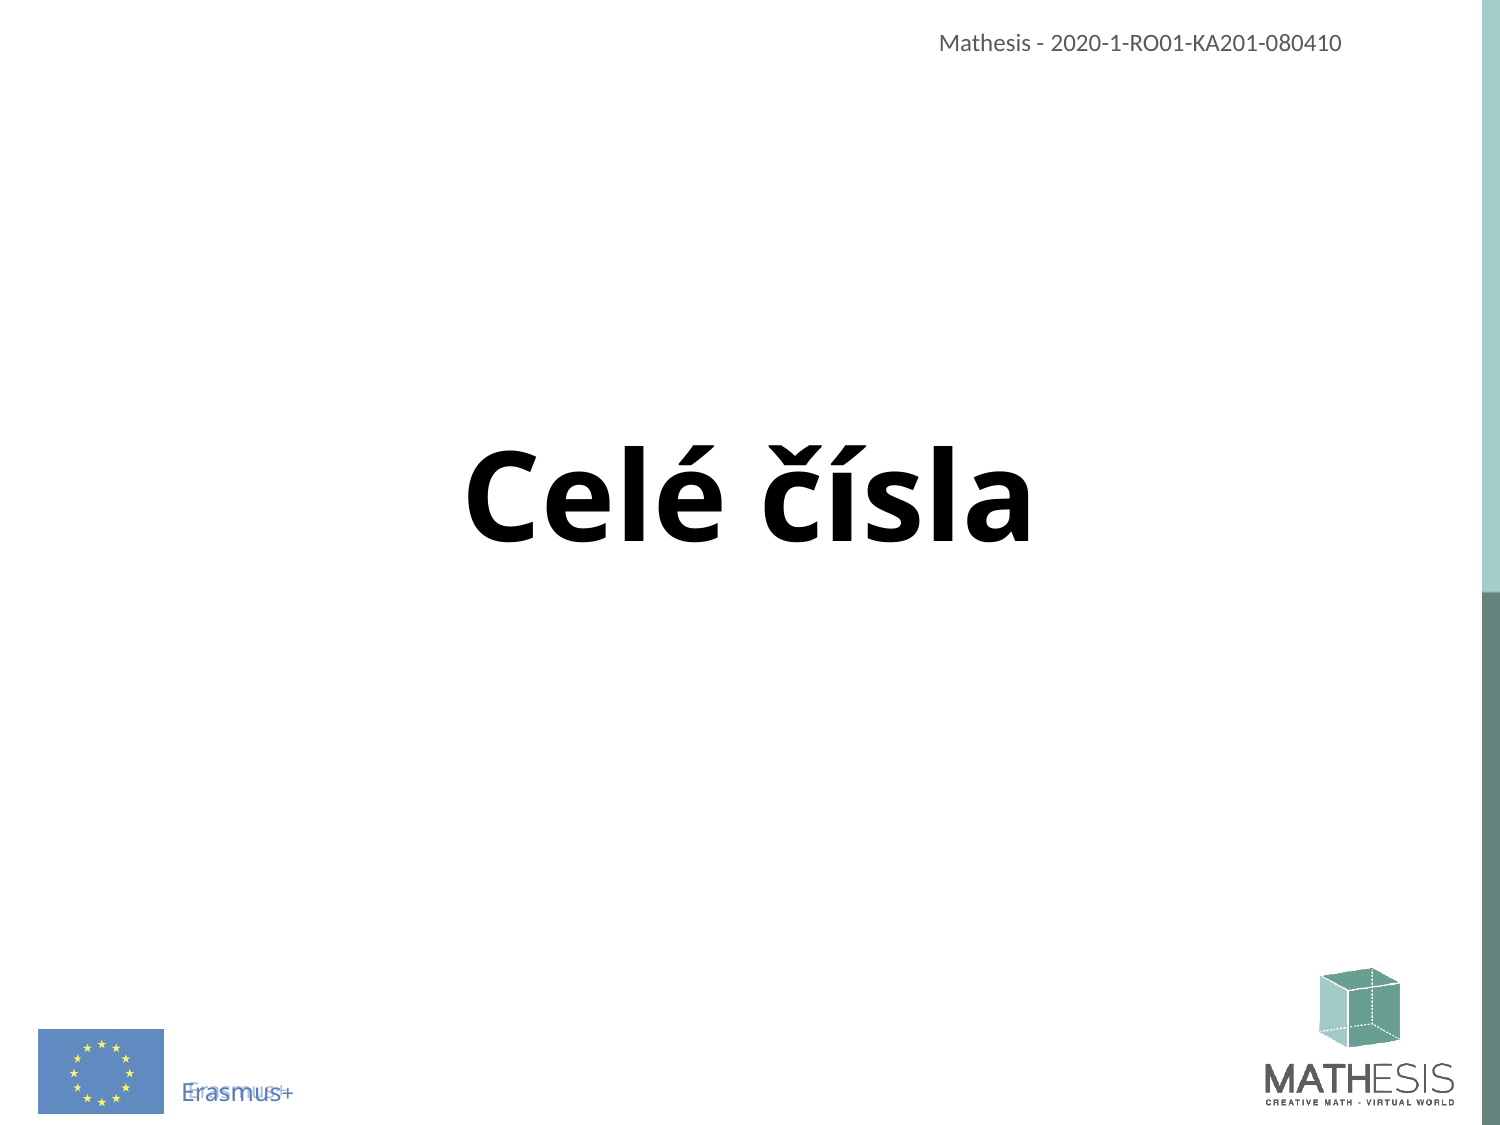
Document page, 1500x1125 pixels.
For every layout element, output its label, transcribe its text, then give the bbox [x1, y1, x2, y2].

title Celé čísla [112, 184, 1388, 576]
